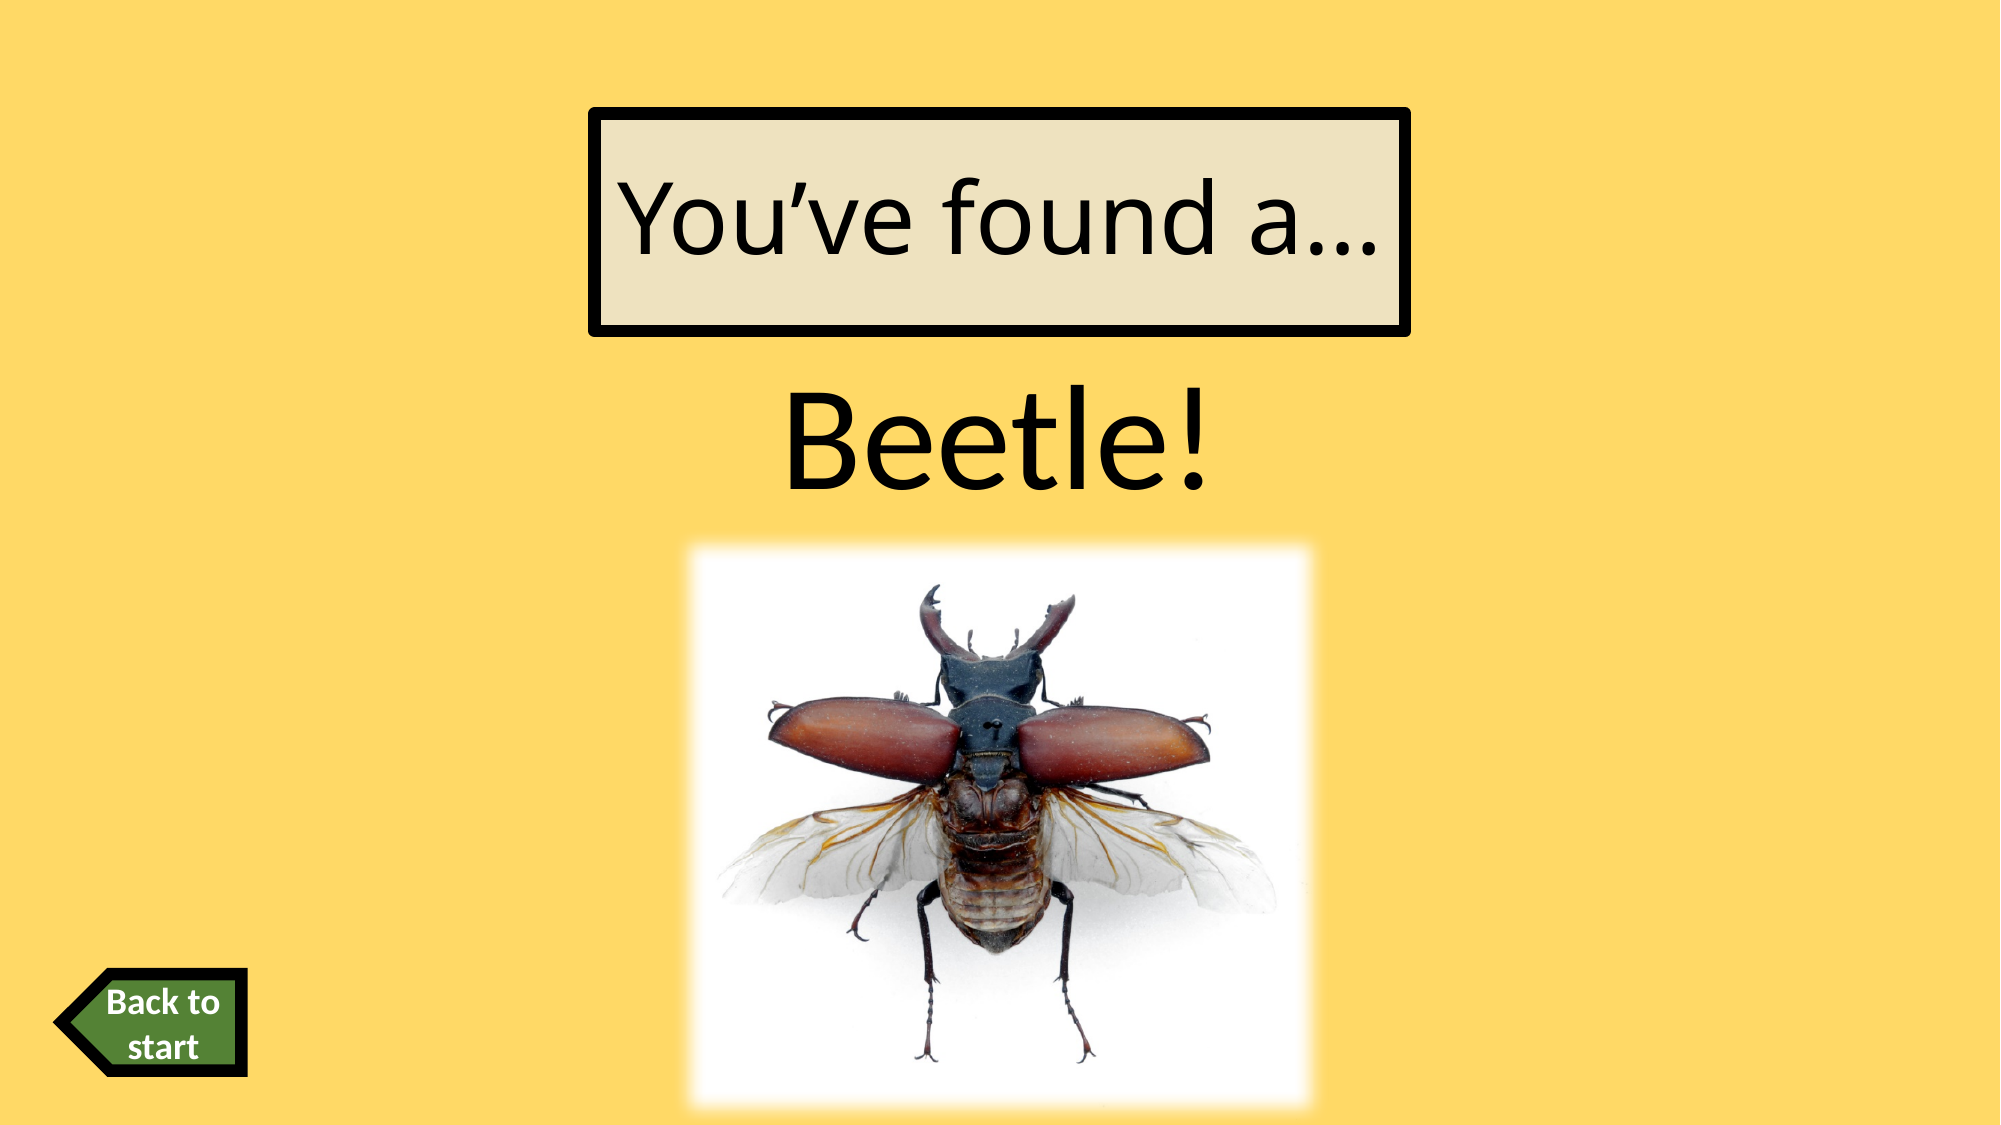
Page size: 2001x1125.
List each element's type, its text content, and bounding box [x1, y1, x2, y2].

picture [671, 527, 1329, 1125]
text_box Beetle! [392, 332, 1608, 527]
text_box Back to start [60, 973, 243, 1072]
title You’ve found a… [594, 113, 1406, 331]
